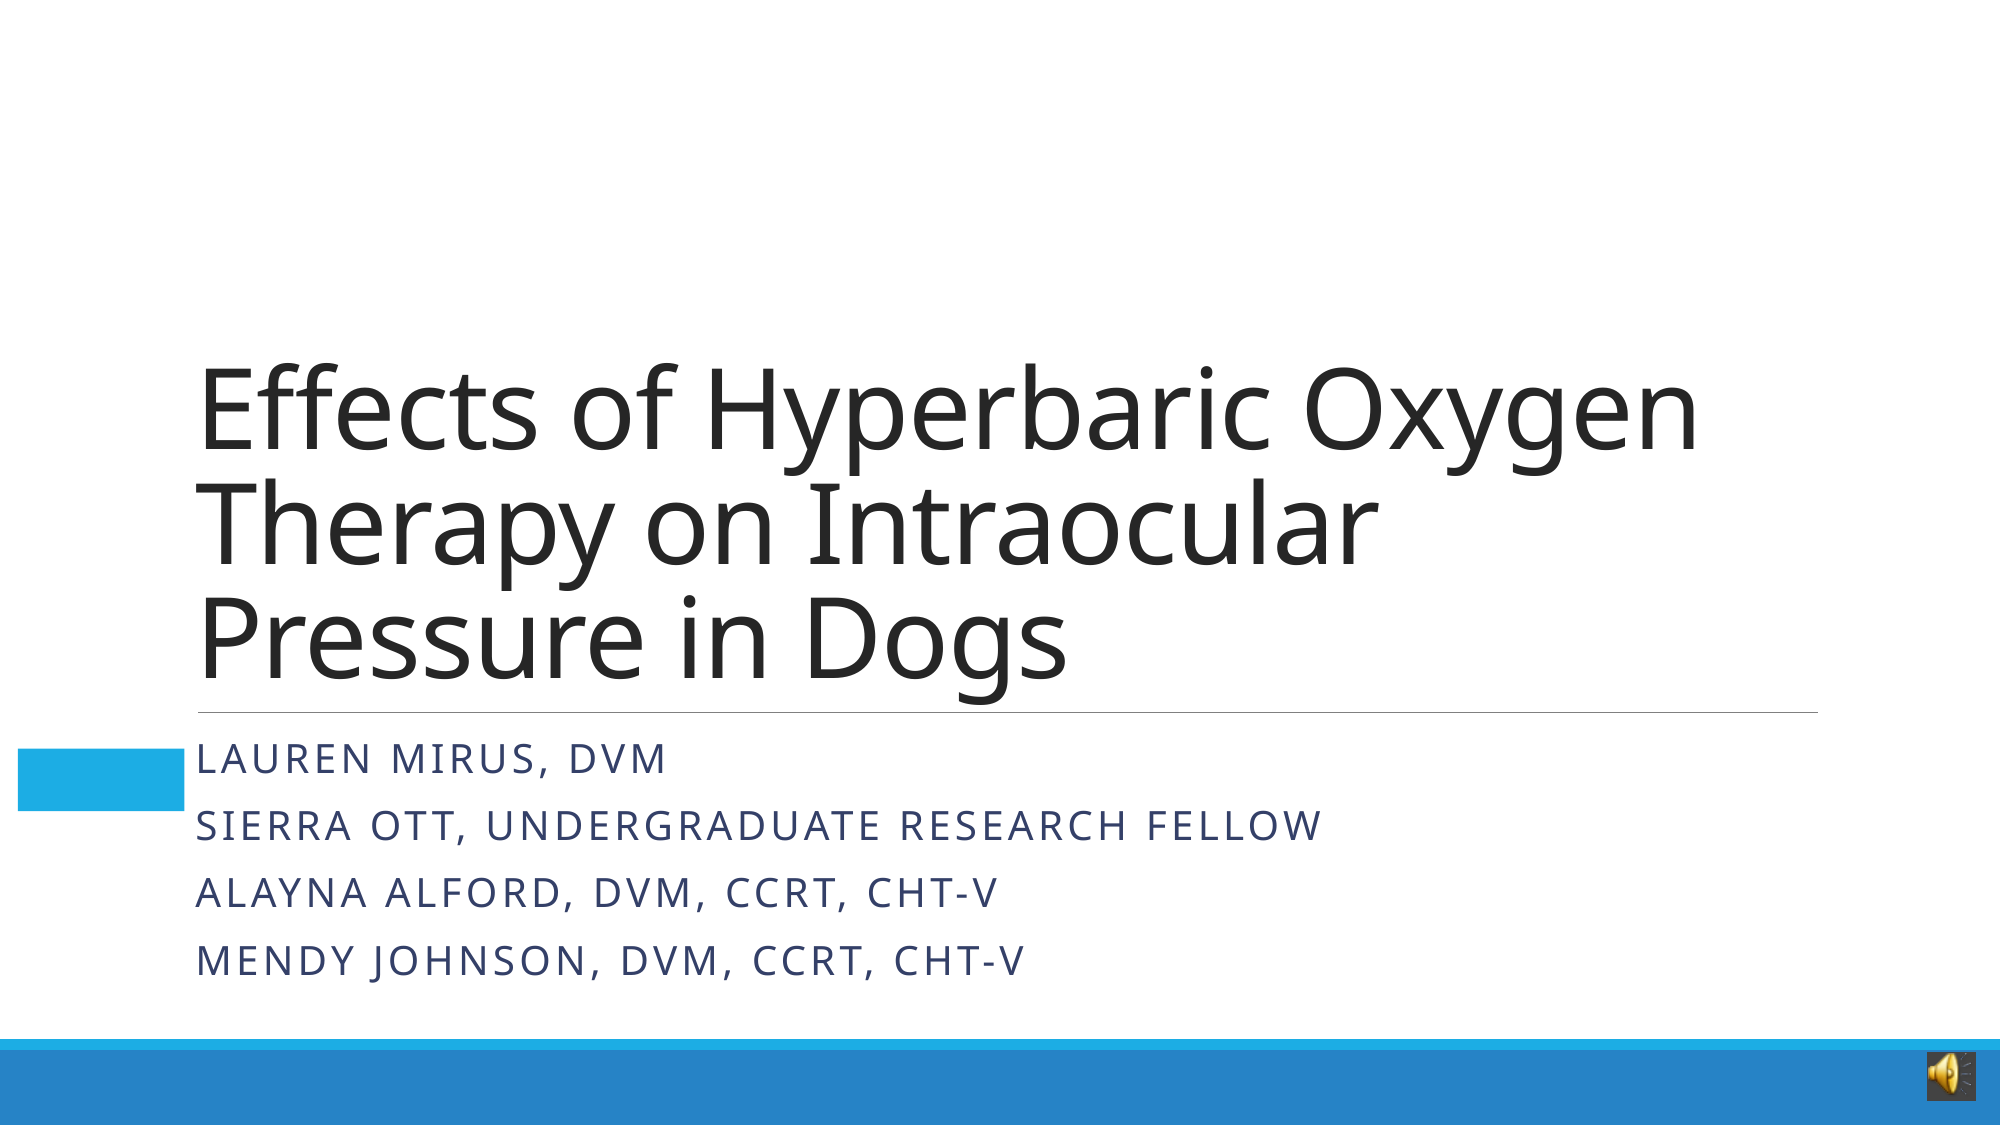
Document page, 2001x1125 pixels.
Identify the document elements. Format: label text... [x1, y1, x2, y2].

picture [1926, 1051, 1978, 1103]
title Effects of Hyperbaric Oxygen Therapy on Intraocular Pressure in Dogs [180, 124, 1830, 710]
subtitle Lauren Mirus, dvm Sierra ott, undergraduate research fellow Alayna alford, dvm, ccrt, cht-v Mendy Johnson, dvm, ccrt, cht-v [180, 730, 1831, 993]
